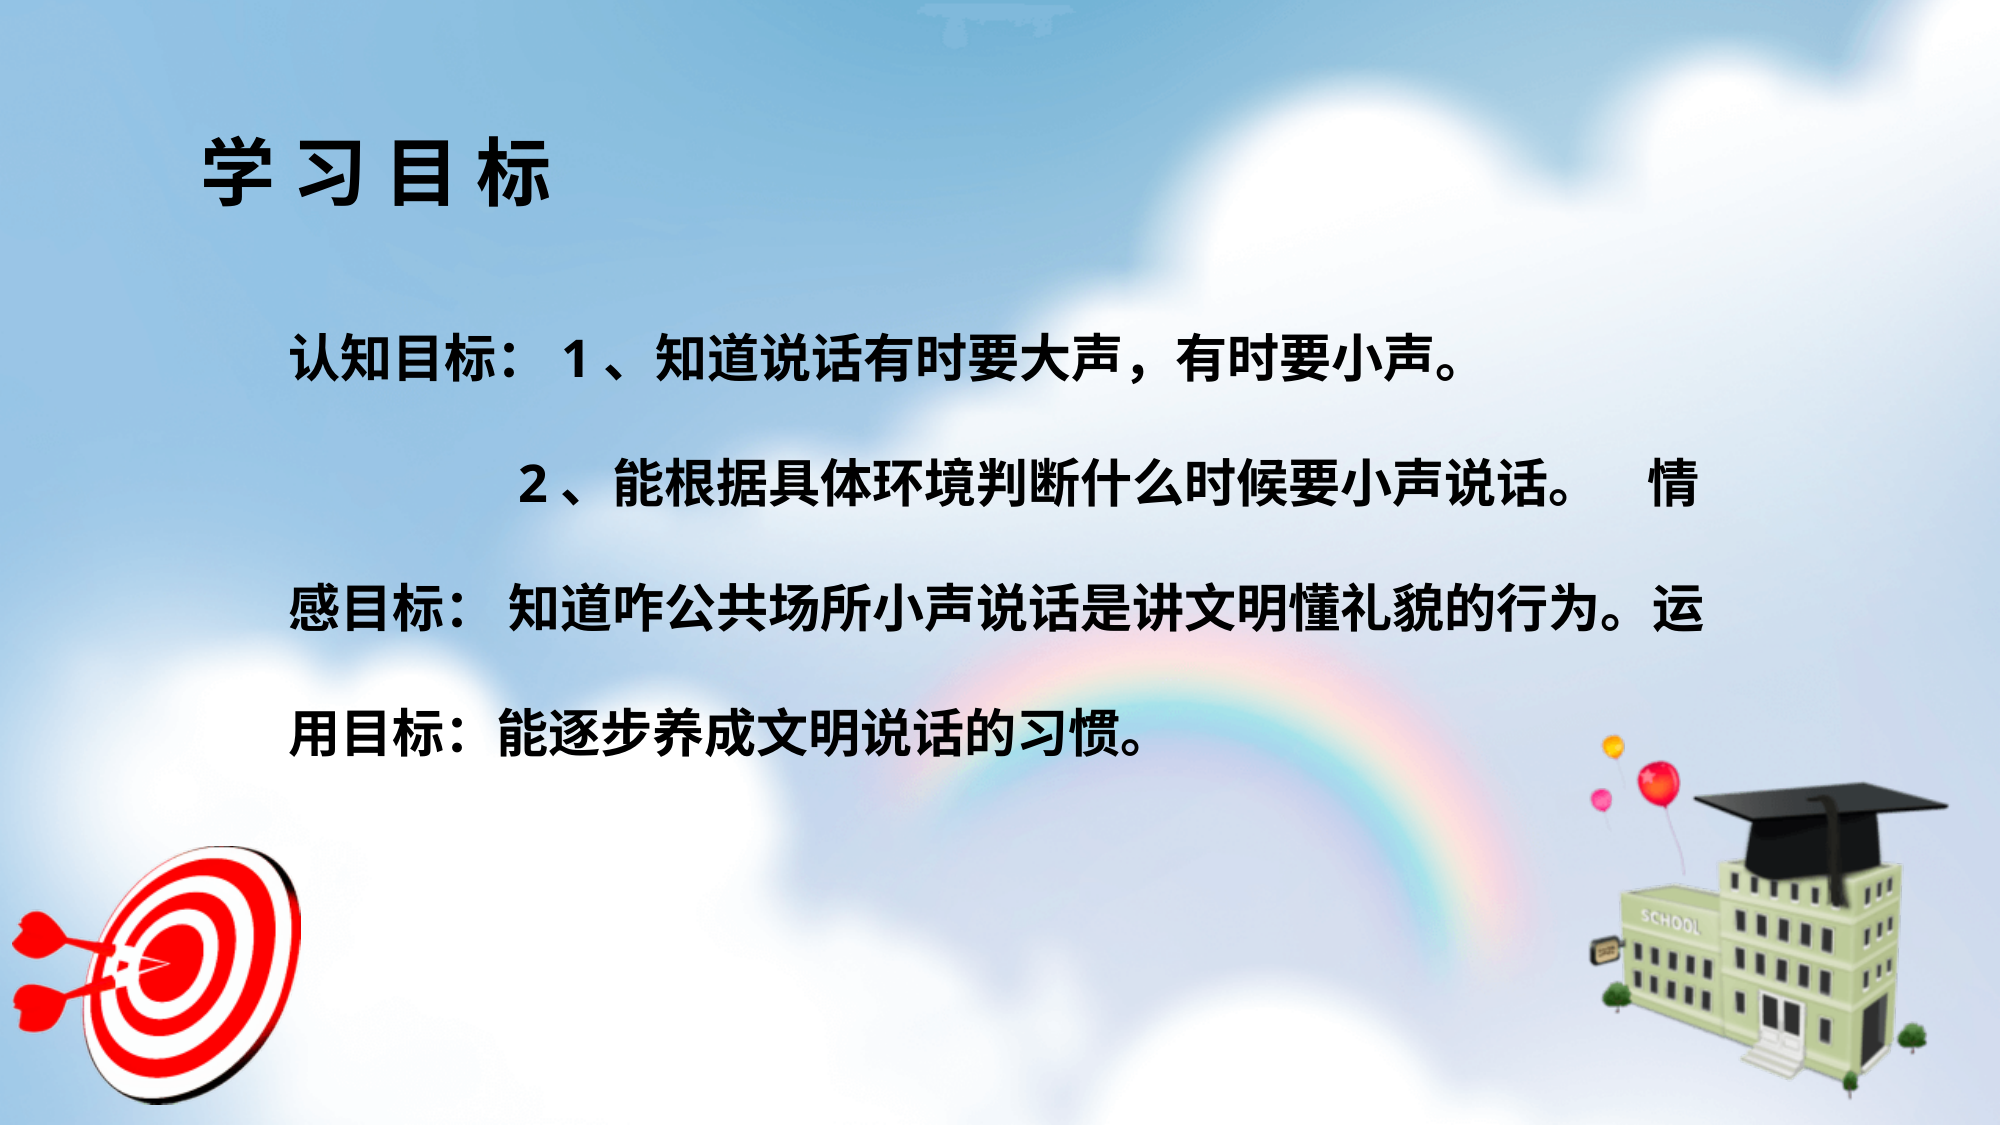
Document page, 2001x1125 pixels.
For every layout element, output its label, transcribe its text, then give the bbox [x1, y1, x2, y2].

text_box 认知目标：1、知道说话有时要大声，有时要小声。 2、能根据具体环境判断什么时候要小声说话。 情感目标： 知道咋公共场所小声说话是讲文明懂礼貌的行为。运用目标：能逐步养成文明说话的习惯。 [273, 255, 1727, 770]
text_box 学 习 目 标 [185, 117, 604, 223]
picture [0, 0, 2000, 1125]
